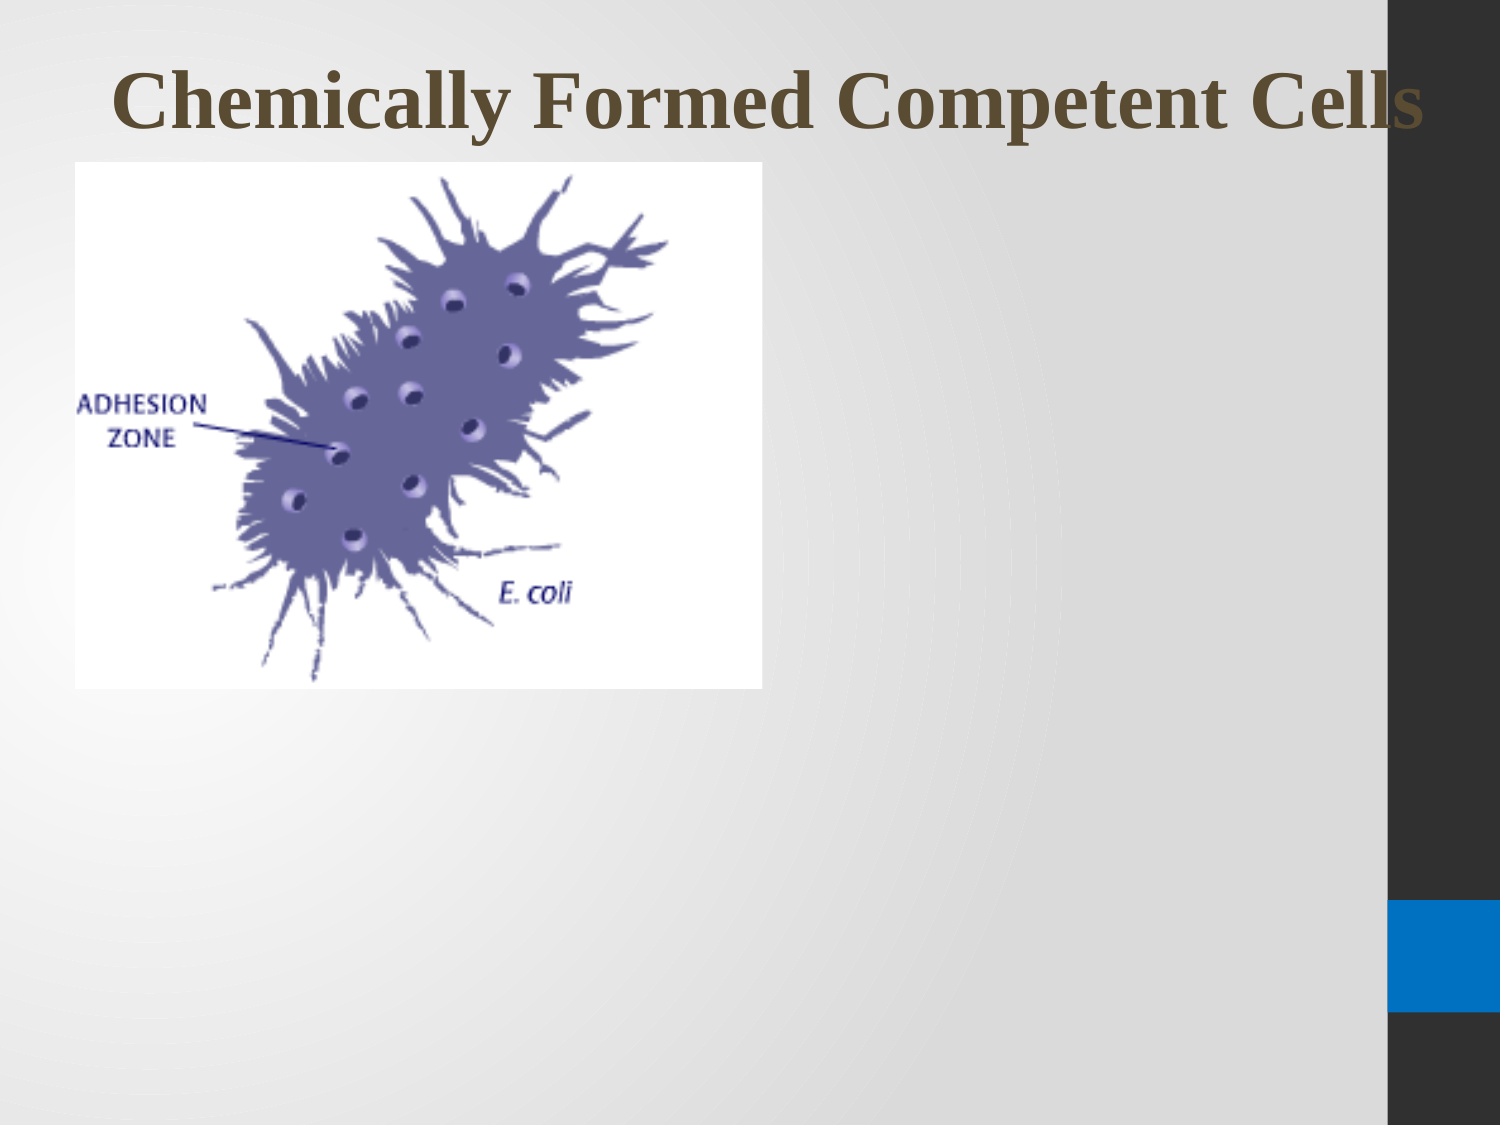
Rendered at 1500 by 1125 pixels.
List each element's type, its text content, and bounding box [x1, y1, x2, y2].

picture [74, 161, 763, 689]
text_box Chemically Formed Competent Cells [94, 37, 1441, 153]
